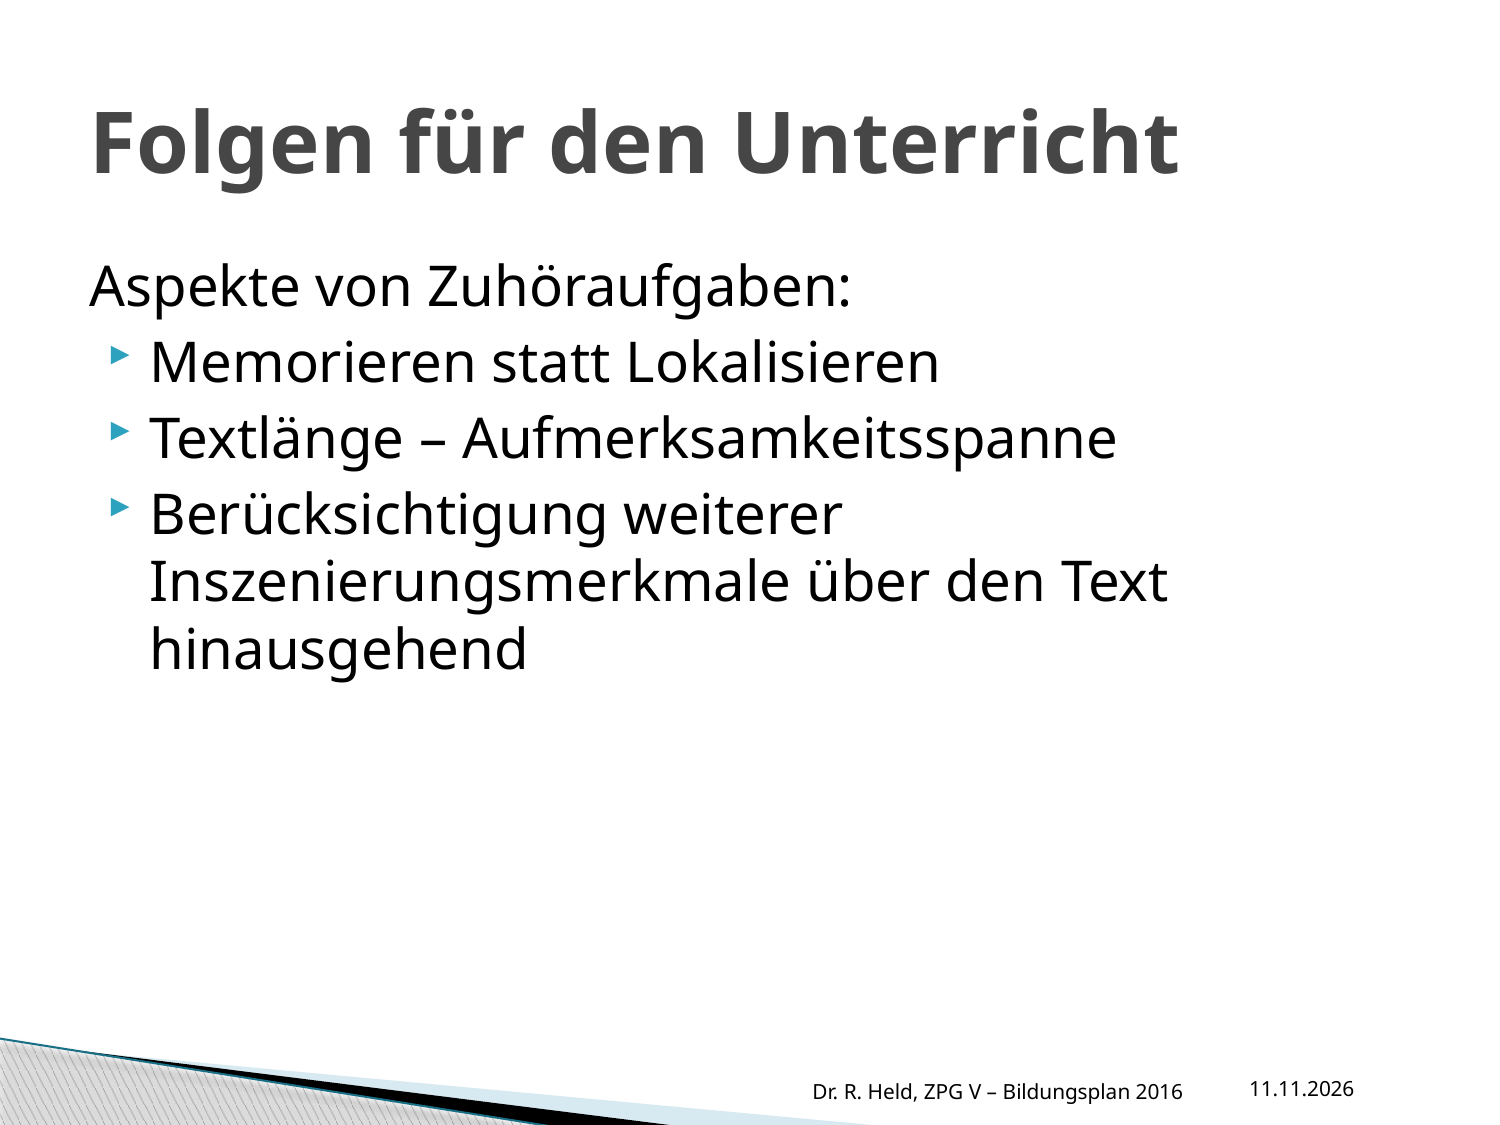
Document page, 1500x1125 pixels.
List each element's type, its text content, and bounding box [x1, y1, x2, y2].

title Folgen für den Unterricht [75, 45, 1425, 233]
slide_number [1235, 1051, 1400, 1112]
list Aspekte von Zuhöraufgaben: Memorieren statt Lokalisieren Textlänge – Aufmerksamkeitsspanne Berücksichtigung weiterer Inszenierungsmerkmale über den Text hinausgehend [75, 243, 1425, 986]
footer Dr. R. Held, ZPG V – Bildungsplan 2016 [797, 1051, 1235, 1112]
